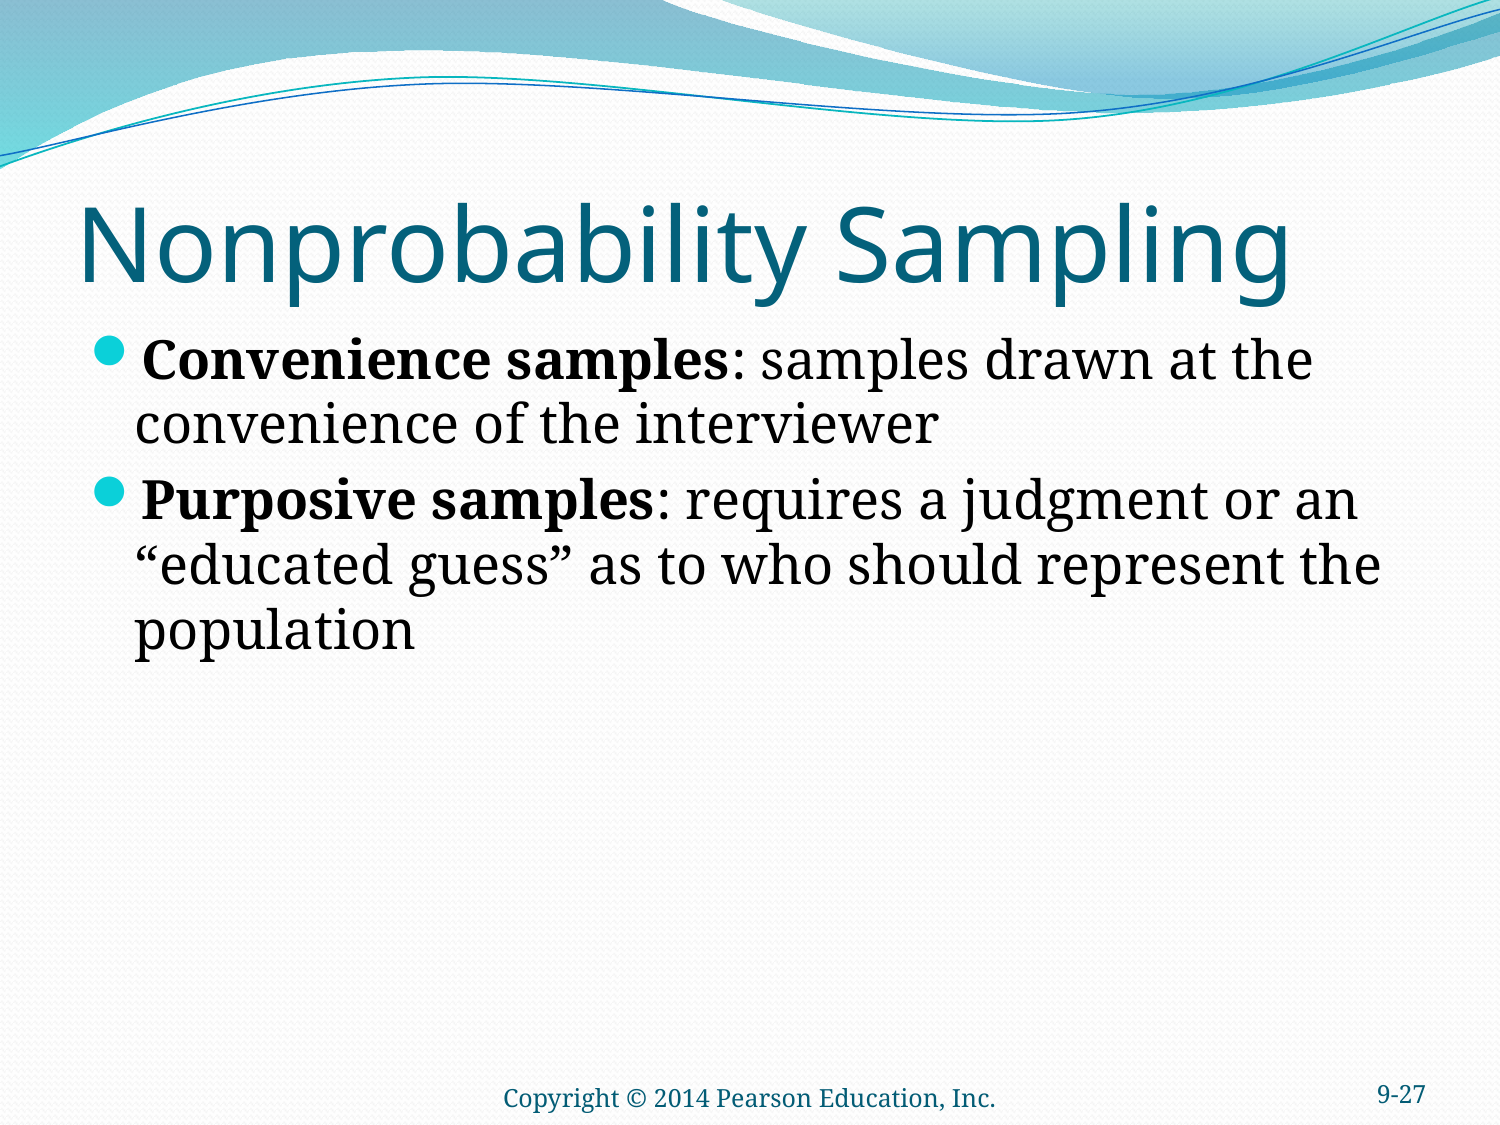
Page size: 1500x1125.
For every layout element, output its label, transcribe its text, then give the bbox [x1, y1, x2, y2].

title Nonprobability Sampling [74, 115, 1426, 304]
list Convenience samples: samples drawn at the convenience of the interviewer Purposive samples: requires a judgment or an “educated guess” as to who should represent the population [74, 317, 1426, 1038]
